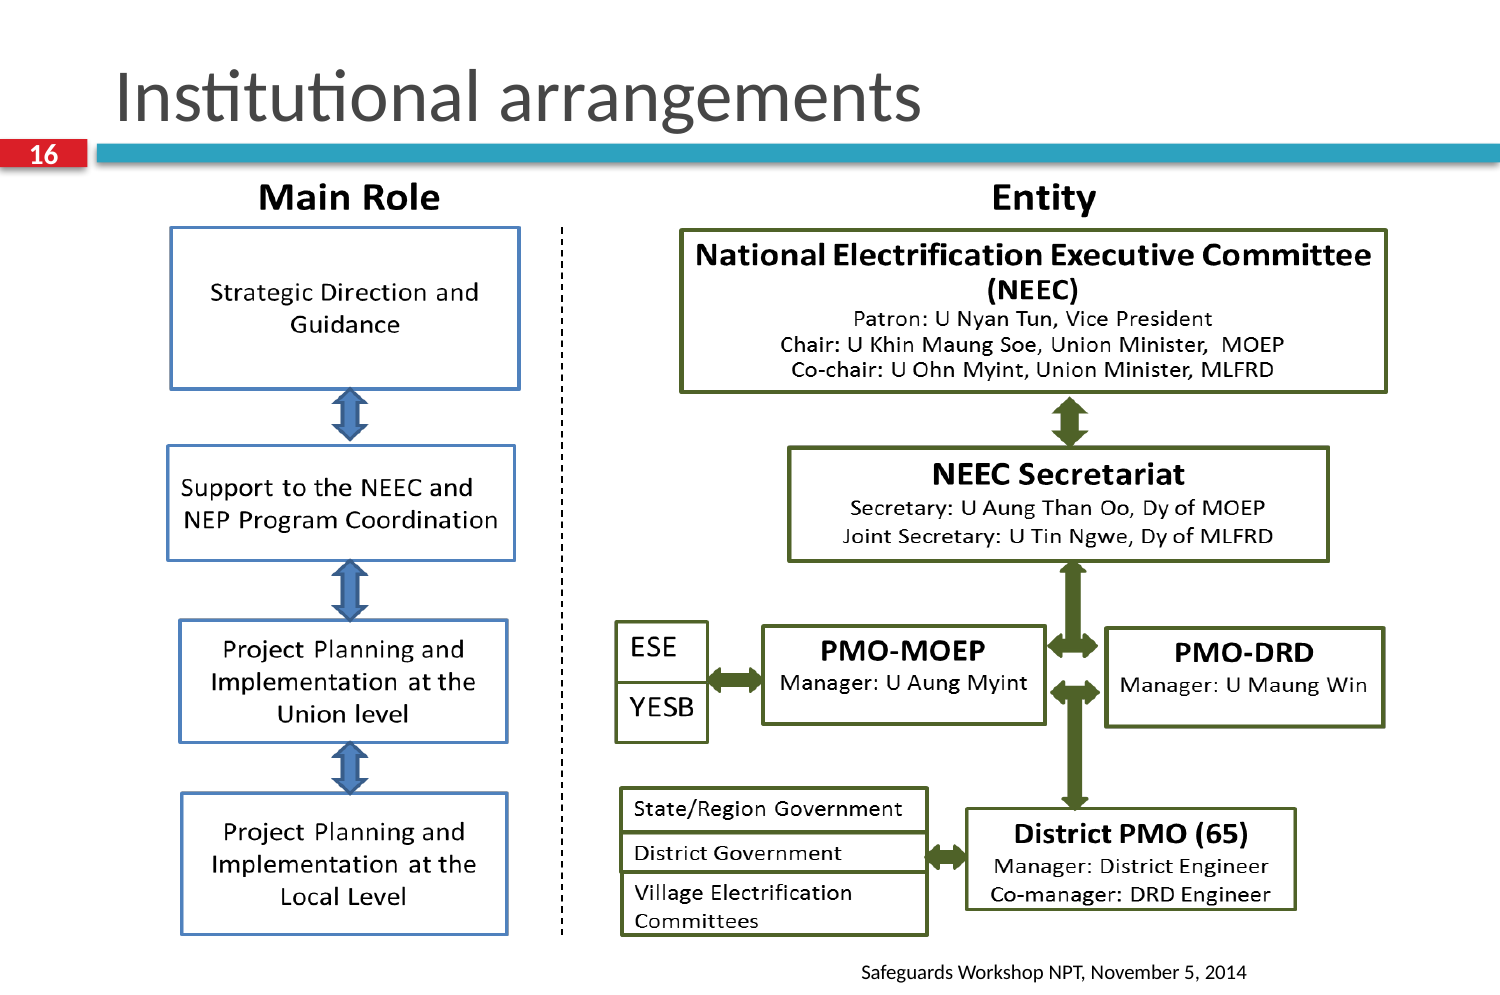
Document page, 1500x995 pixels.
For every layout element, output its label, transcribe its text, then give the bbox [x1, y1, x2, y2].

slide_number 16 [0, 139, 88, 166]
title Institutional arrangements [99, 55, 1500, 144]
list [162, 159, 1401, 948]
